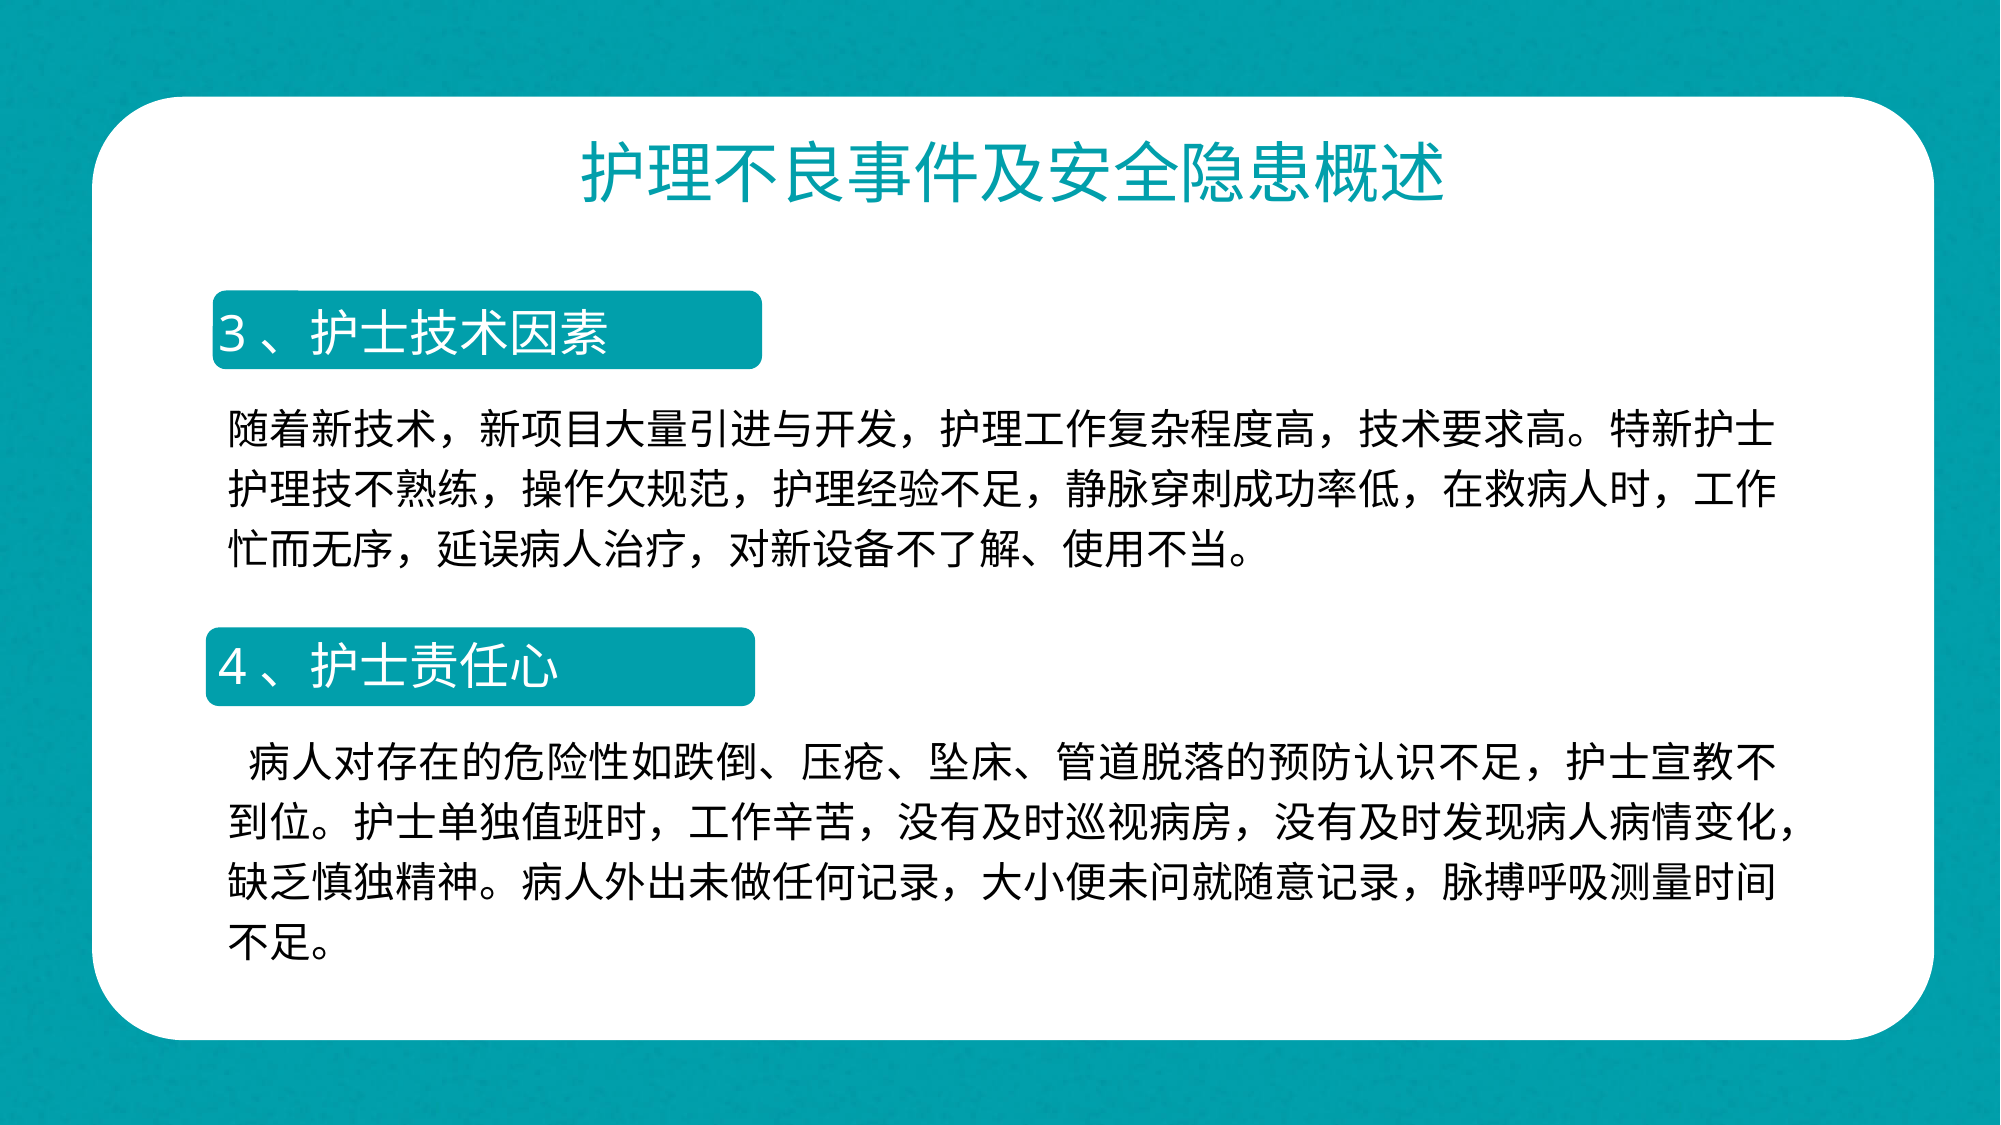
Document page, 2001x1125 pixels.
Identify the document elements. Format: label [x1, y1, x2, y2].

text_box [207, 627, 1793, 1125]
text_box [207, 294, 1793, 627]
picture [0, 0, 2000, 1125]
